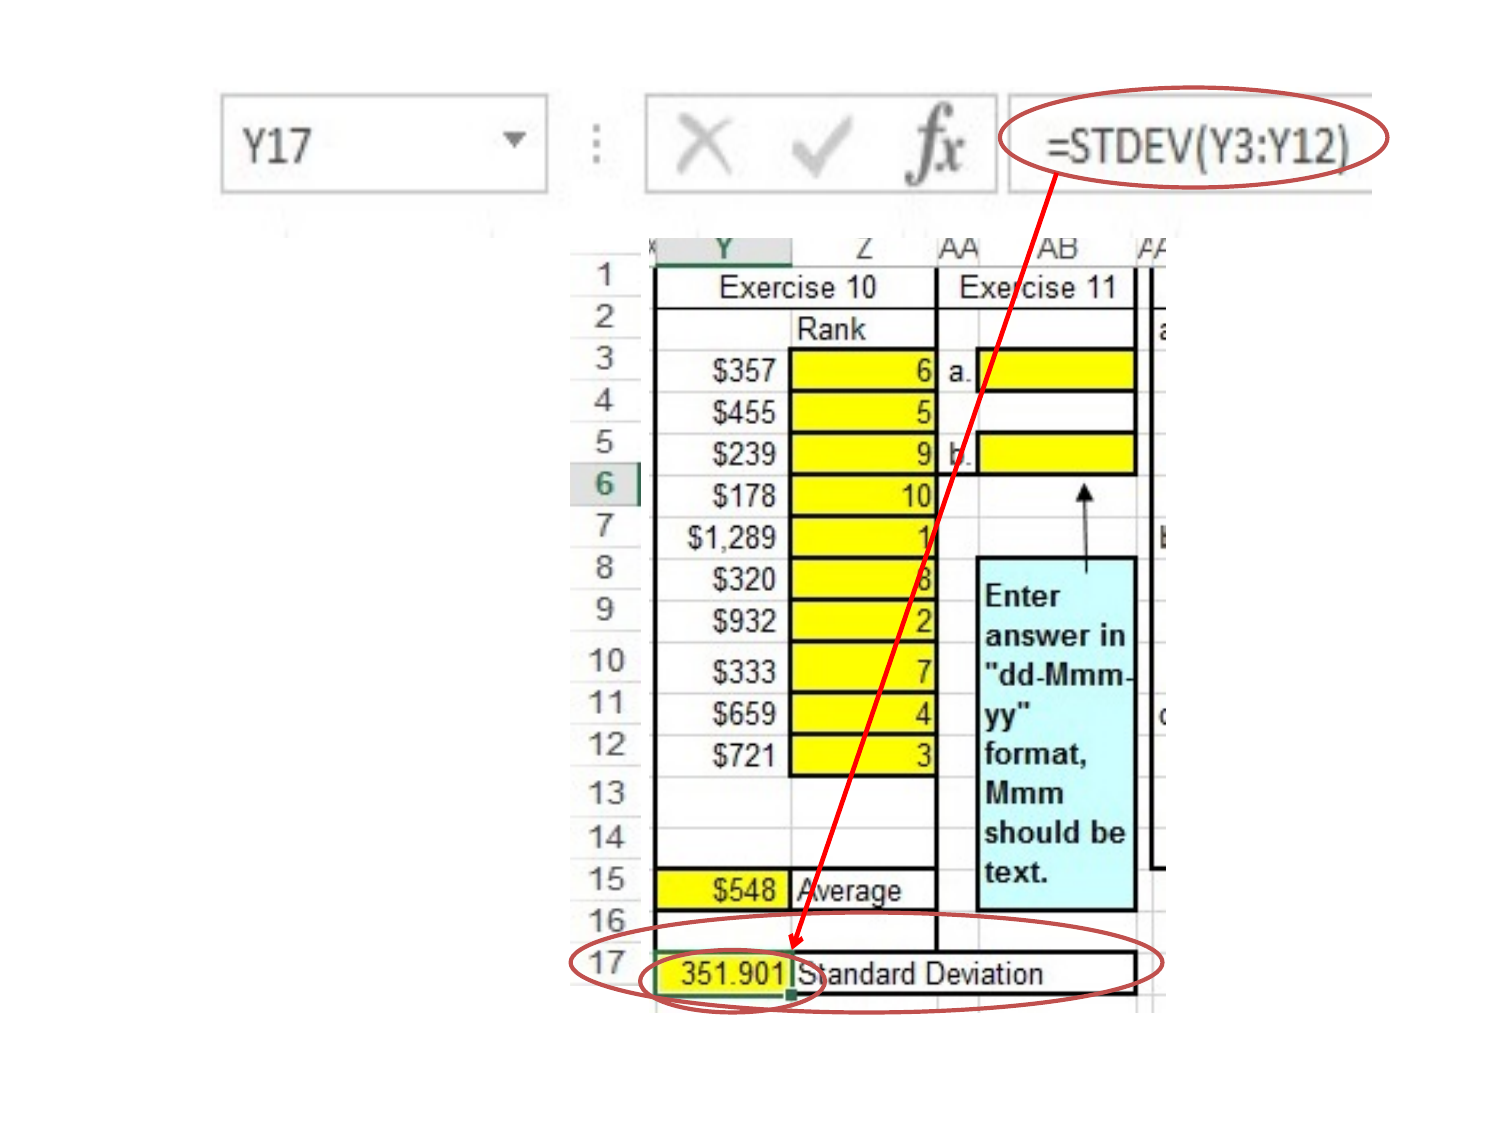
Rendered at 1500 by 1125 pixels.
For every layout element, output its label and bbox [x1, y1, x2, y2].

text_box [627, 993, 643, 998]
picture [212, 87, 1372, 238]
text_box [791, 172, 1057, 951]
picture [570, 249, 641, 986]
text_box [1376, 118, 1390, 157]
list [648, 247, 1167, 1013]
